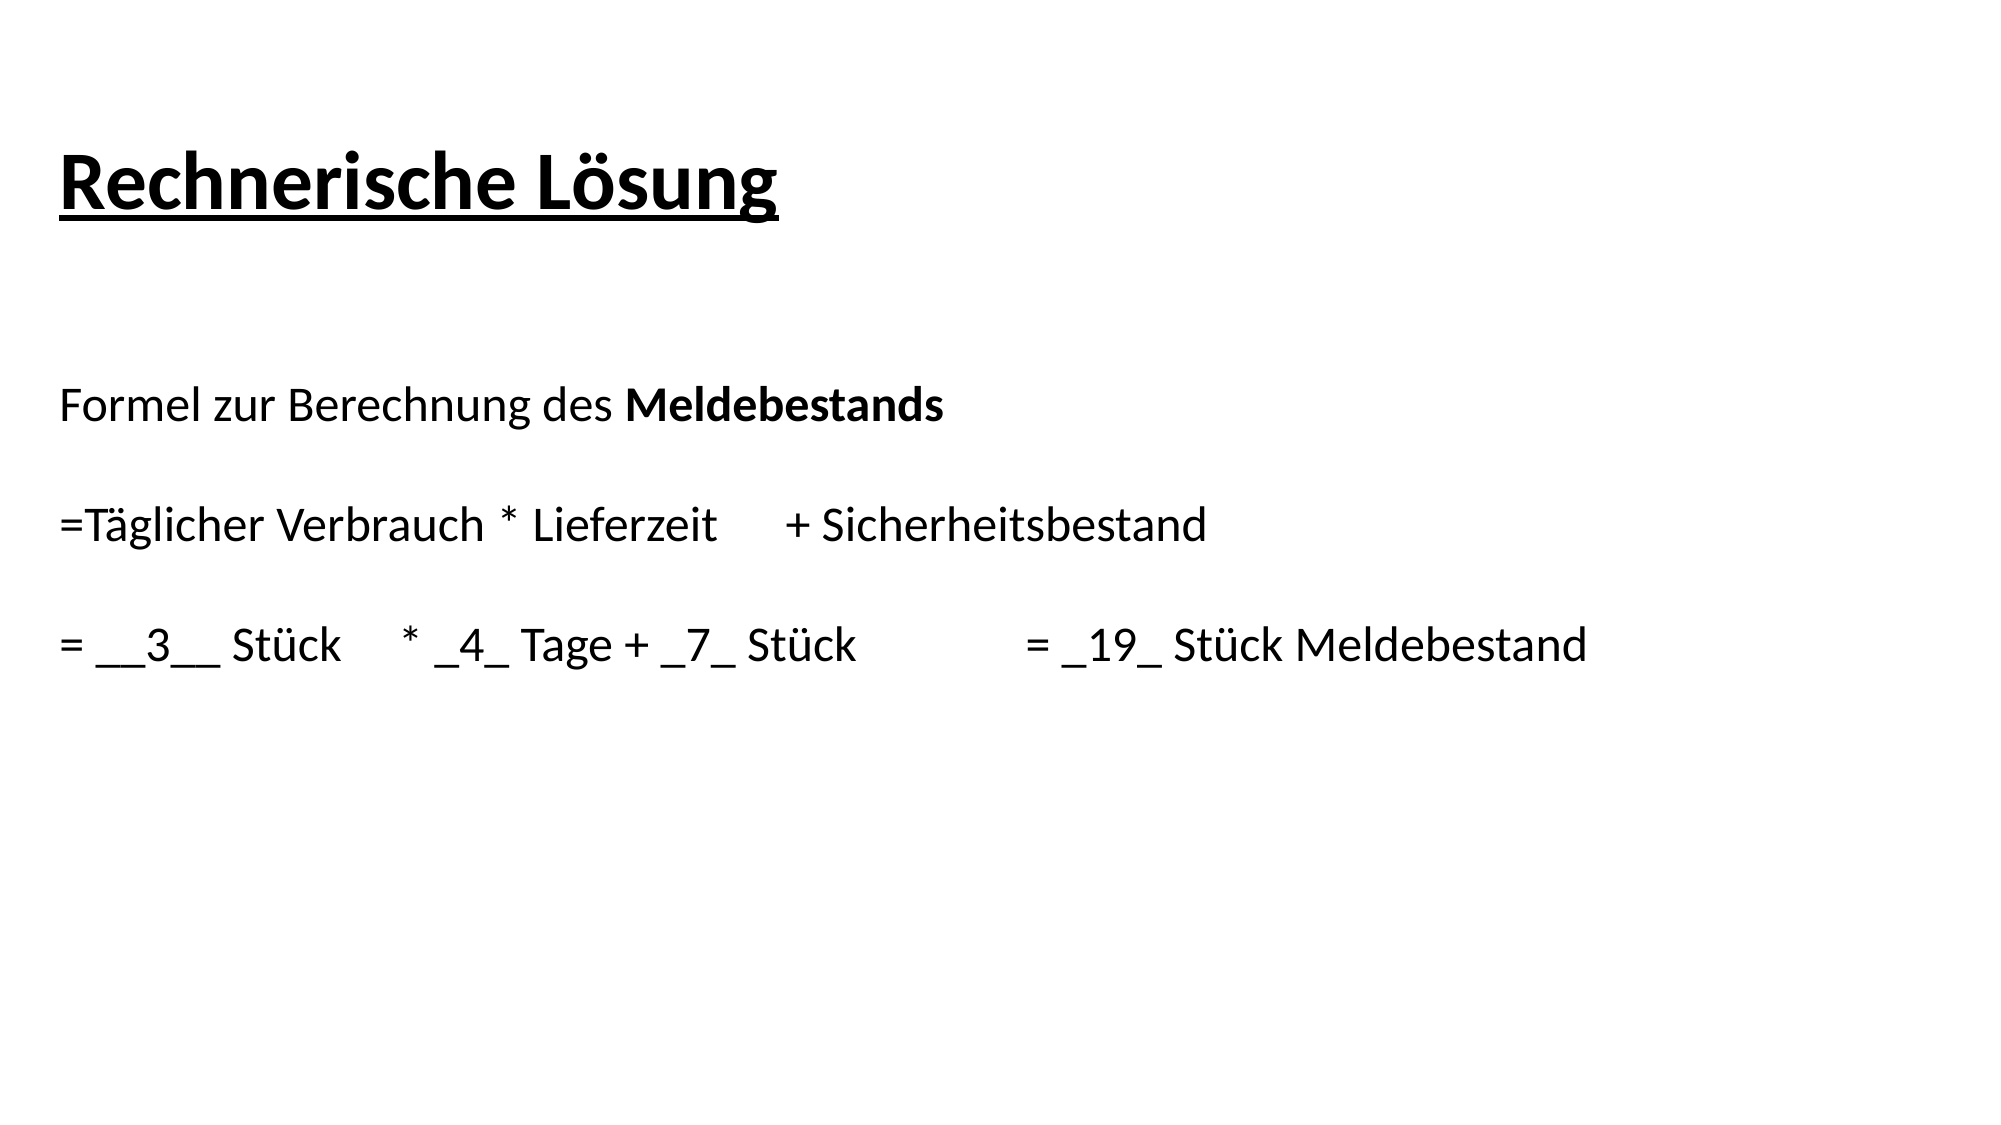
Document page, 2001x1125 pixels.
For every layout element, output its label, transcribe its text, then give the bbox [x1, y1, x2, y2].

text_box Rechnerische Lösung Formel zur Berechnung des Meldebestands =Täglicher Verbrauch * Lieferzeit + Sicherheitsbestand = __3__ Stück * _4_ Tage + _7_ Stück = _19_ Stück Meldebestand [44, 119, 1987, 679]
